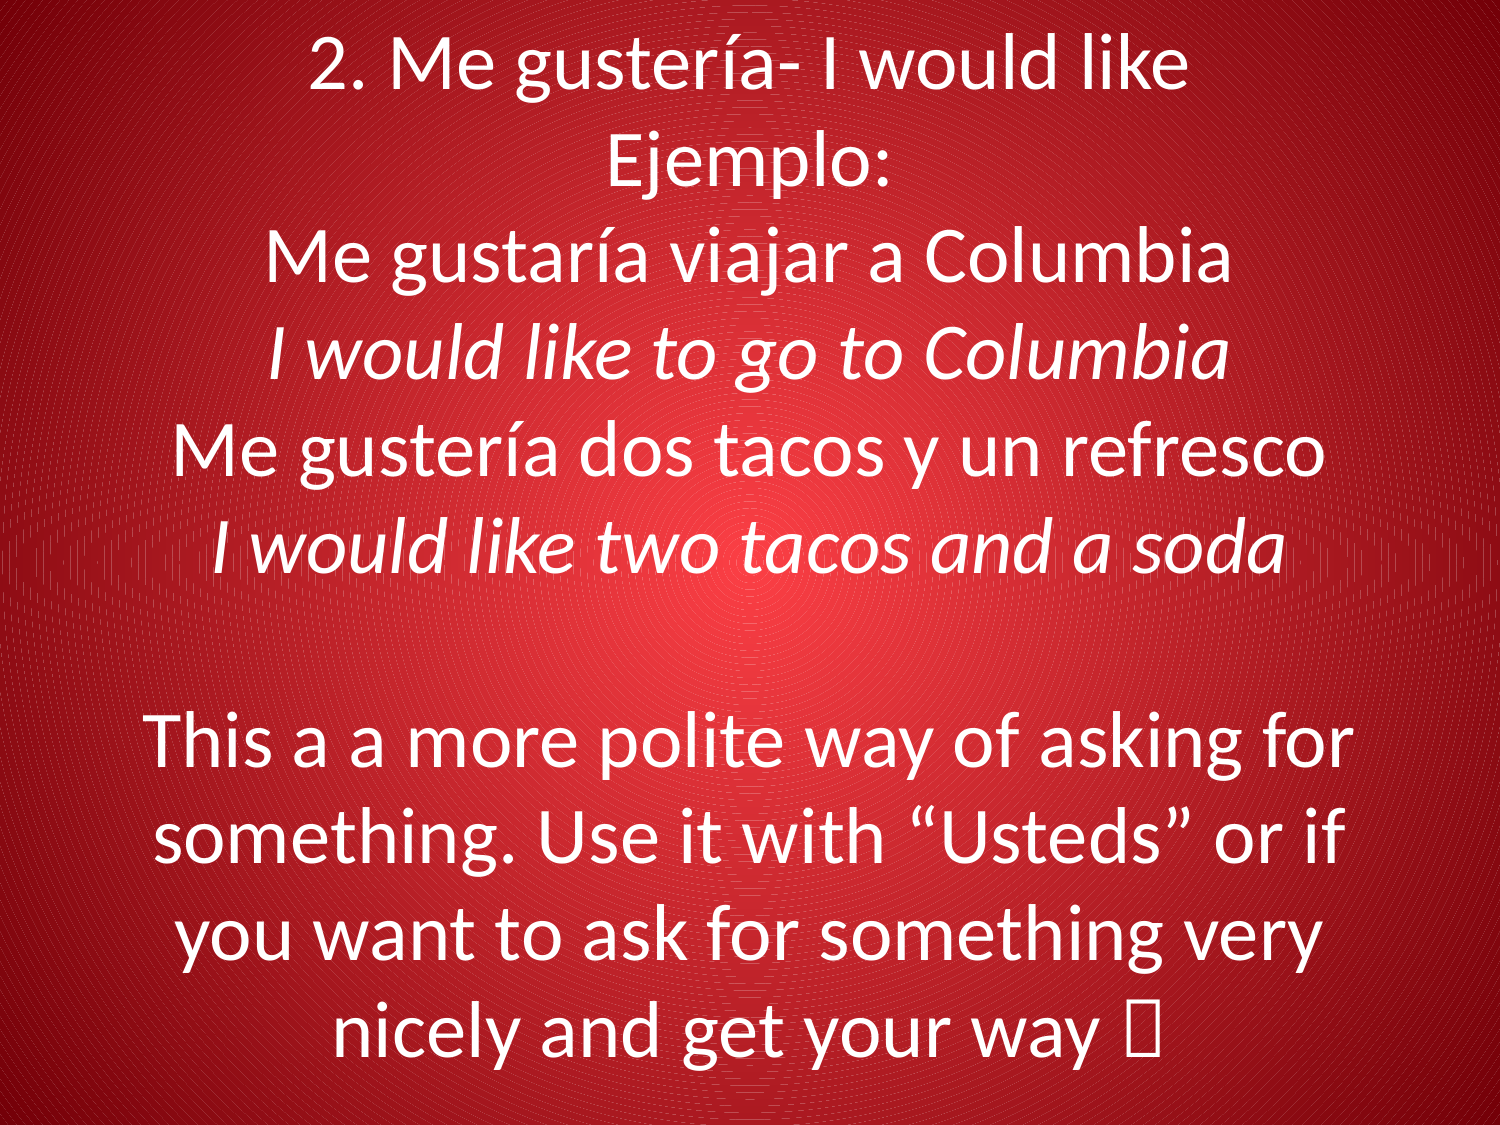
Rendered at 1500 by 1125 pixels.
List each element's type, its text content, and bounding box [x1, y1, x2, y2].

title 2. Me gustería- I would like Ejemplo: Me gustaría viajar a Columbia I would like to go to Columbia Me gustería dos tacos y un refresco I would like two tacos and a soda This a a more polite way of asking for something. Use it with “Usteds” or if you want to ask for something very nicely and get your way  [75, 0, 1425, 1083]
